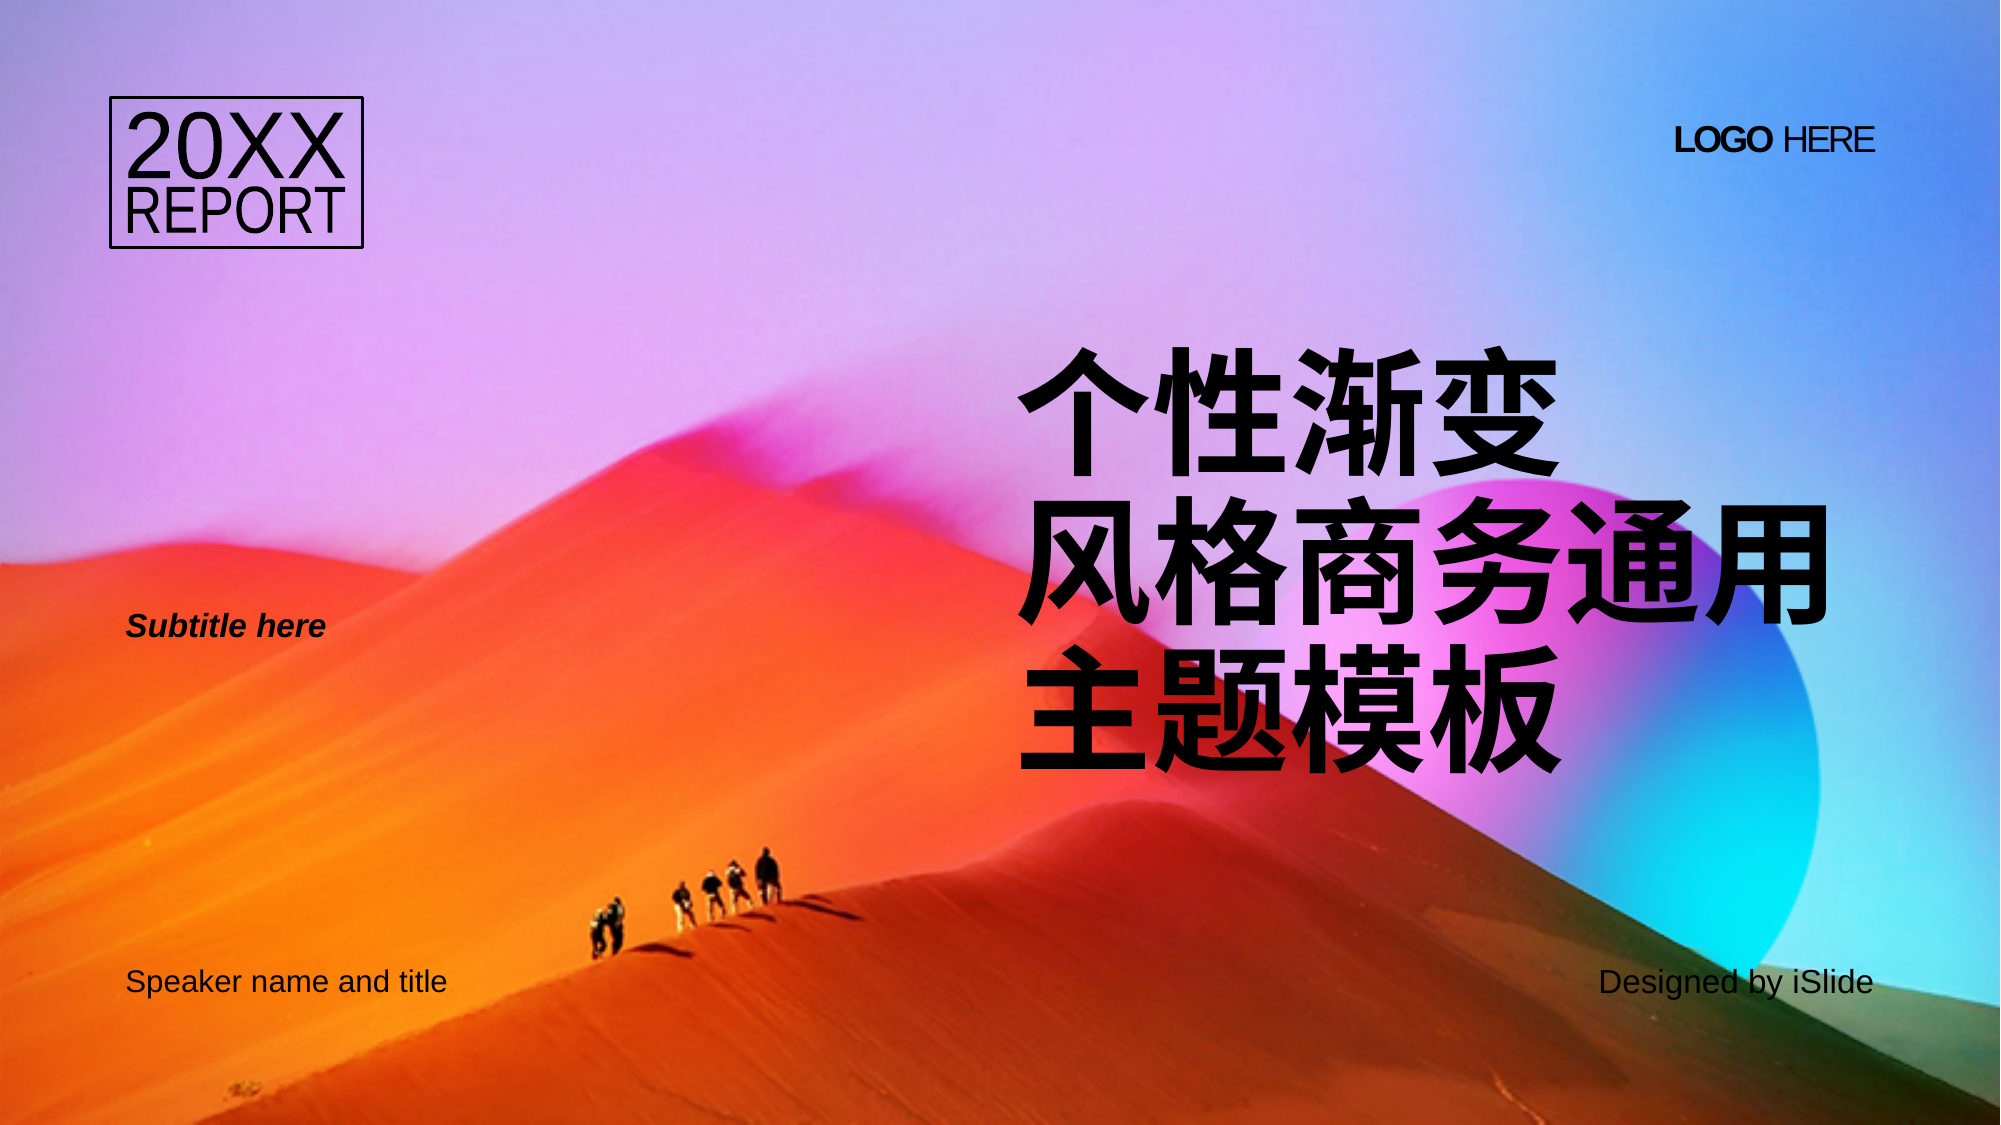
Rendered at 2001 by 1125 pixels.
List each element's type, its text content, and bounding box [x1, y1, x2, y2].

text_box LOGO HERE [1658, 108, 1892, 168]
picture [0, 0, 2000, 1125]
title 个性渐变 风格商务通用 主题模板 [999, 233, 1892, 430]
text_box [110, 97, 363, 248]
